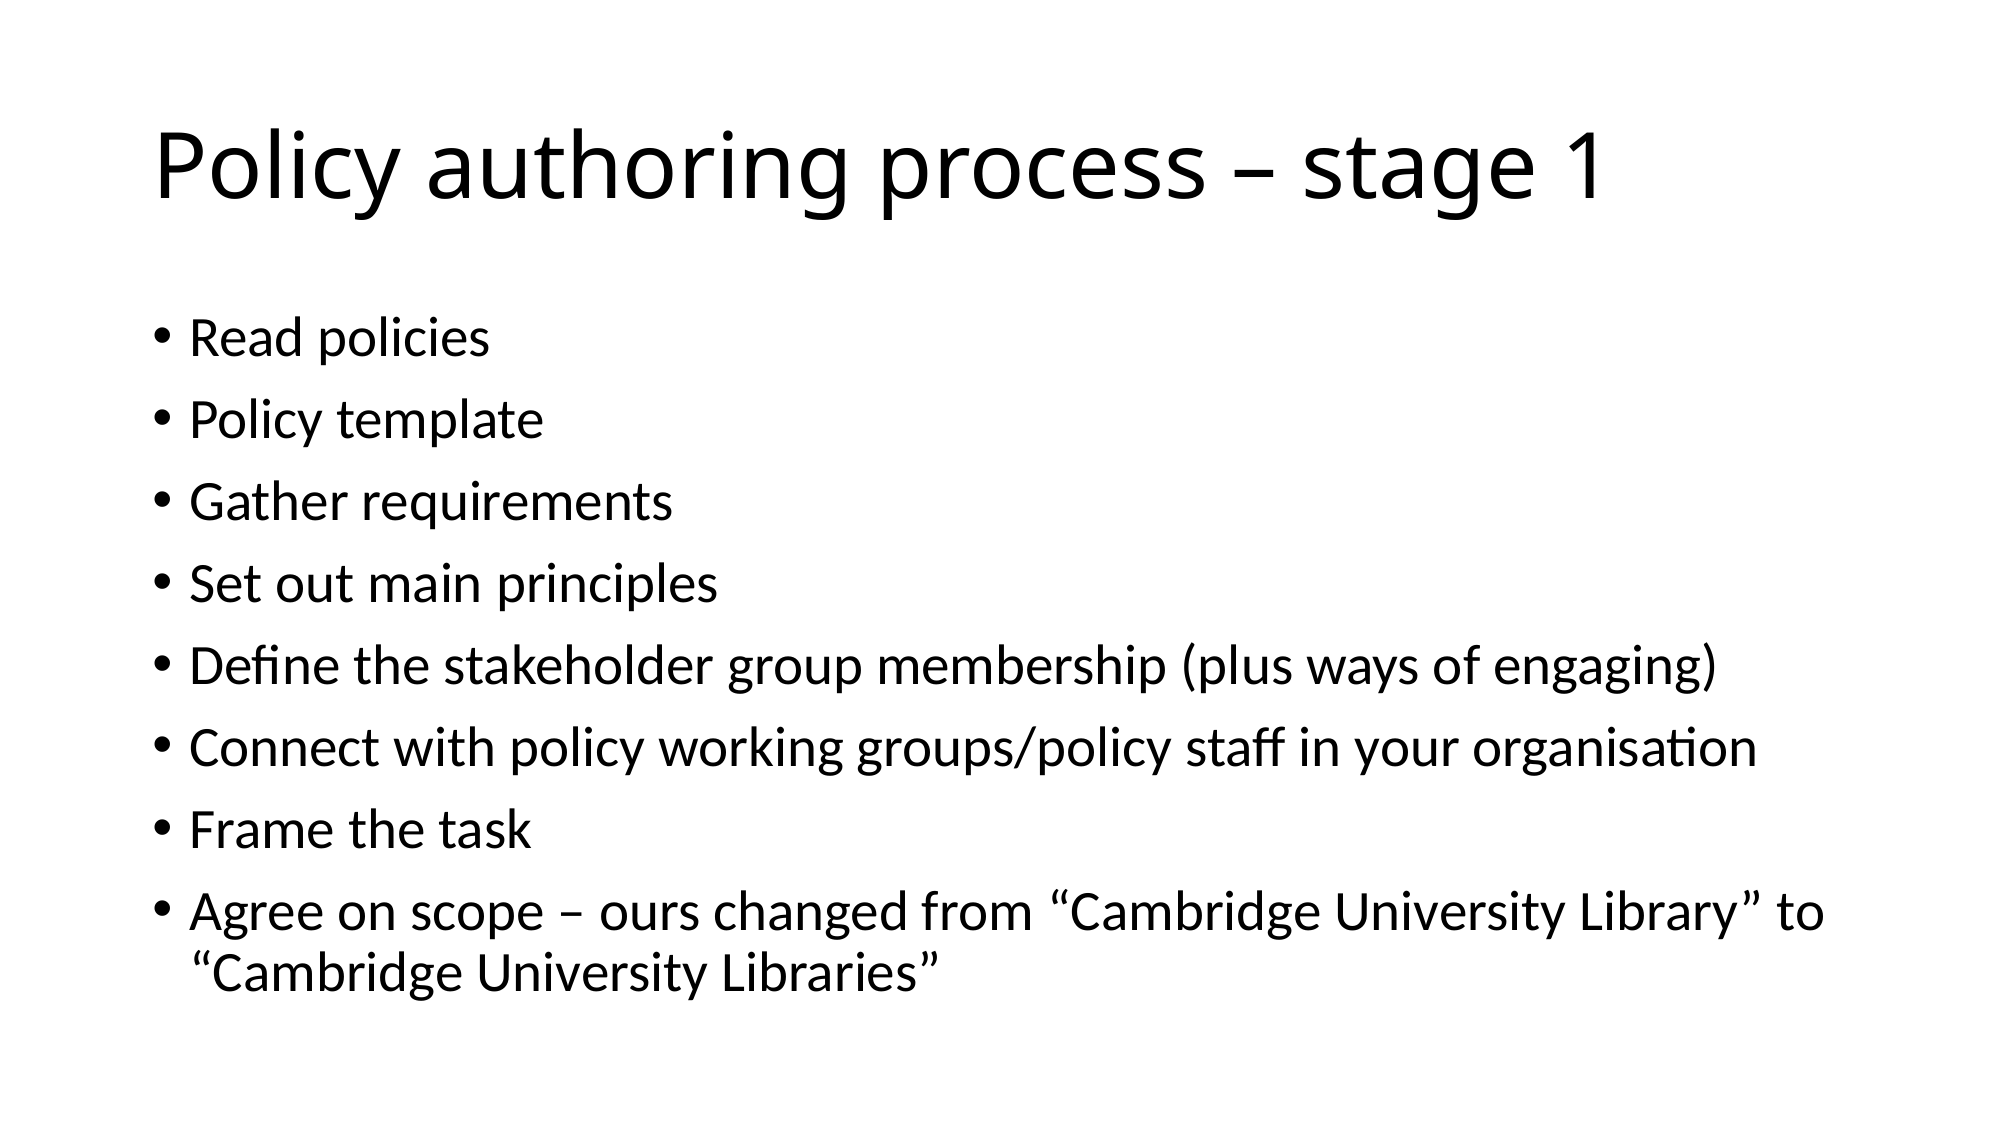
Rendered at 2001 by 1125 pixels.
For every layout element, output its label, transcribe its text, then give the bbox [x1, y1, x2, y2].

title Policy authoring process – stage 1 [137, 59, 1863, 278]
list Read policies Policy template Gather requirements Set out main principles Define the stakeholder group membership (plus ways of engaging) Connect with policy working groups/policy staff in your organisation Frame the task Agree on scope – ours changed from “Cambridge University Library” to “Cambridge University Libraries” [137, 299, 1863, 1014]
